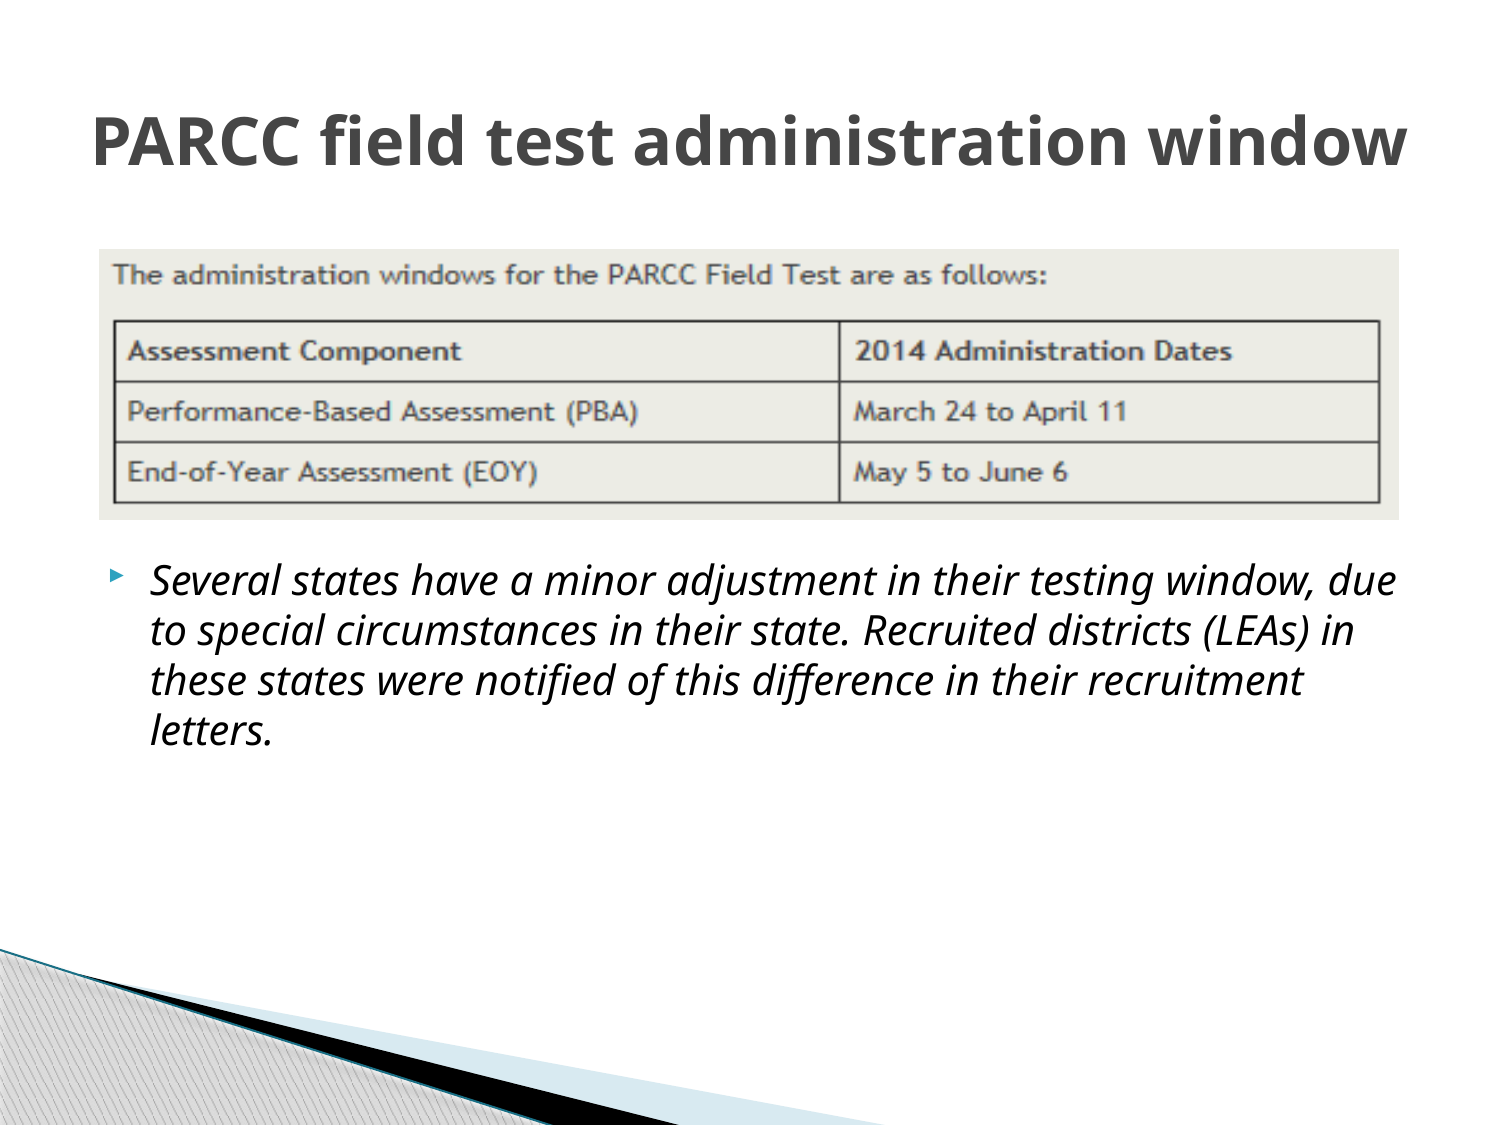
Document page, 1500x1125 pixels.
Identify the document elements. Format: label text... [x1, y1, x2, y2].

title PARCC field test administration window [75, 45, 1425, 233]
list Several states have a minor adjustment in their testing window, due to special circumstances in their state. Recruited districts (LEAs) in these states were notified of this difference in their recruitment letters. [75, 243, 1425, 986]
picture [99, 249, 1399, 520]
